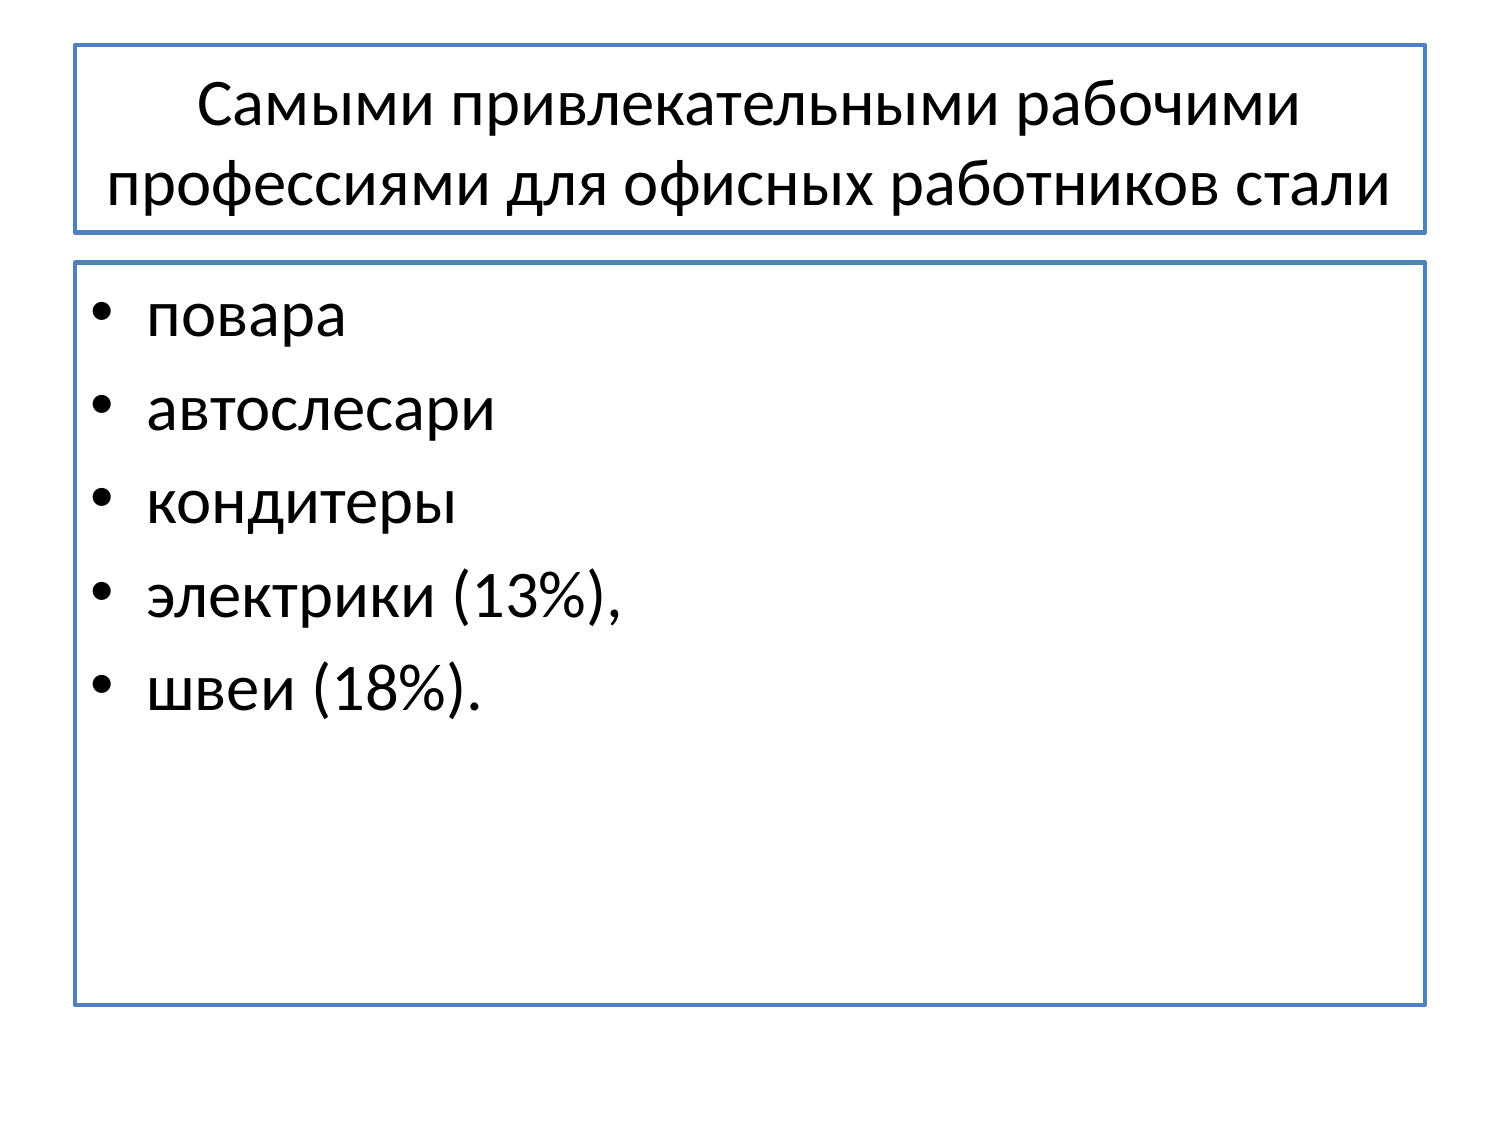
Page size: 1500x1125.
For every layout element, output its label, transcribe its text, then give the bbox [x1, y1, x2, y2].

title Самыми привлекательными рабочими профессиями для офисных работников стали [73, 43, 1427, 235]
list повара автослесари кондитеры электрики (13%), швеи (18%). [73, 260, 1427, 1007]
